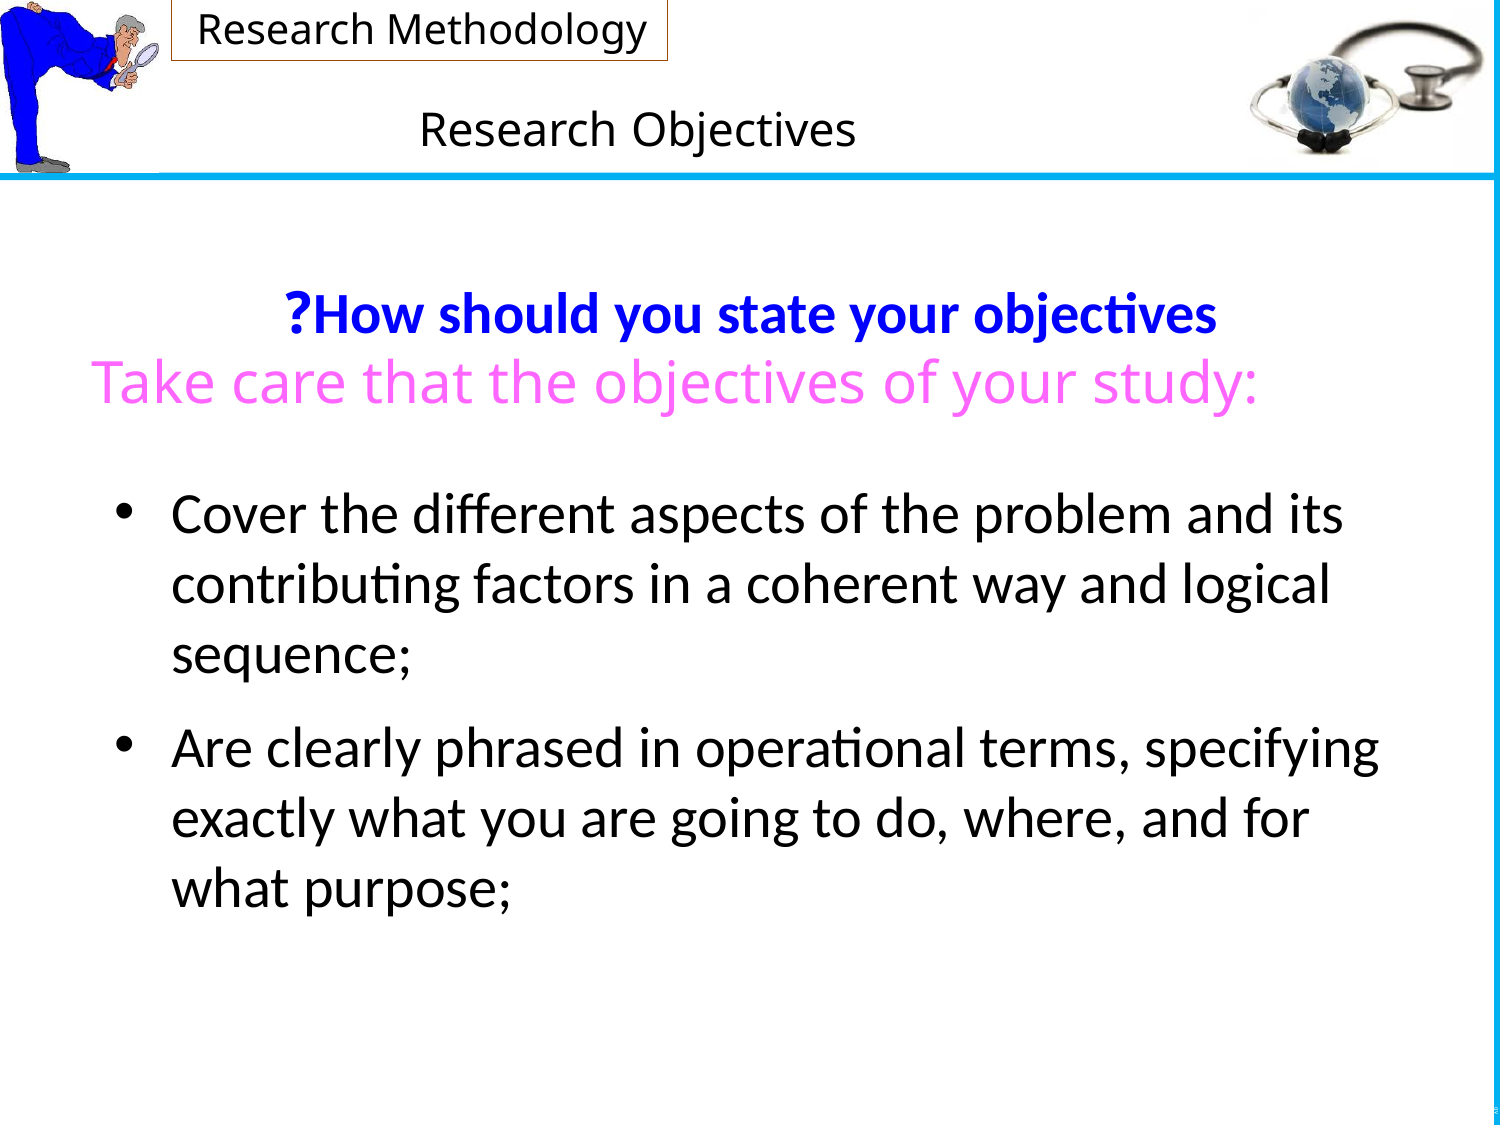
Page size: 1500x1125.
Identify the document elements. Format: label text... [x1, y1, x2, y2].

text_box Cover the different aspects of the problem and its contributing factors in a coherent way and logical sequence; Are clearly phrased in operational terms, specifying exactly what you are going to do, where, and for what purpose; [100, 468, 1425, 1030]
text_box gy [156, 172, 218, 181]
text_box gy [1494, 181, 1500, 1125]
picture [1245, 7, 1489, 169]
text_box Take care that the objectives of your study: [76, 338, 1436, 423]
picture [0, 1, 159, 172]
title Research Objectives [218, 87, 1057, 226]
text_box gy [1057, 172, 1500, 181]
text_box gy [1494, 0, 1500, 172]
text_box Research Methodology [171, 0, 668, 61]
text_box How should you state your objectives? [74, 267, 1425, 354]
